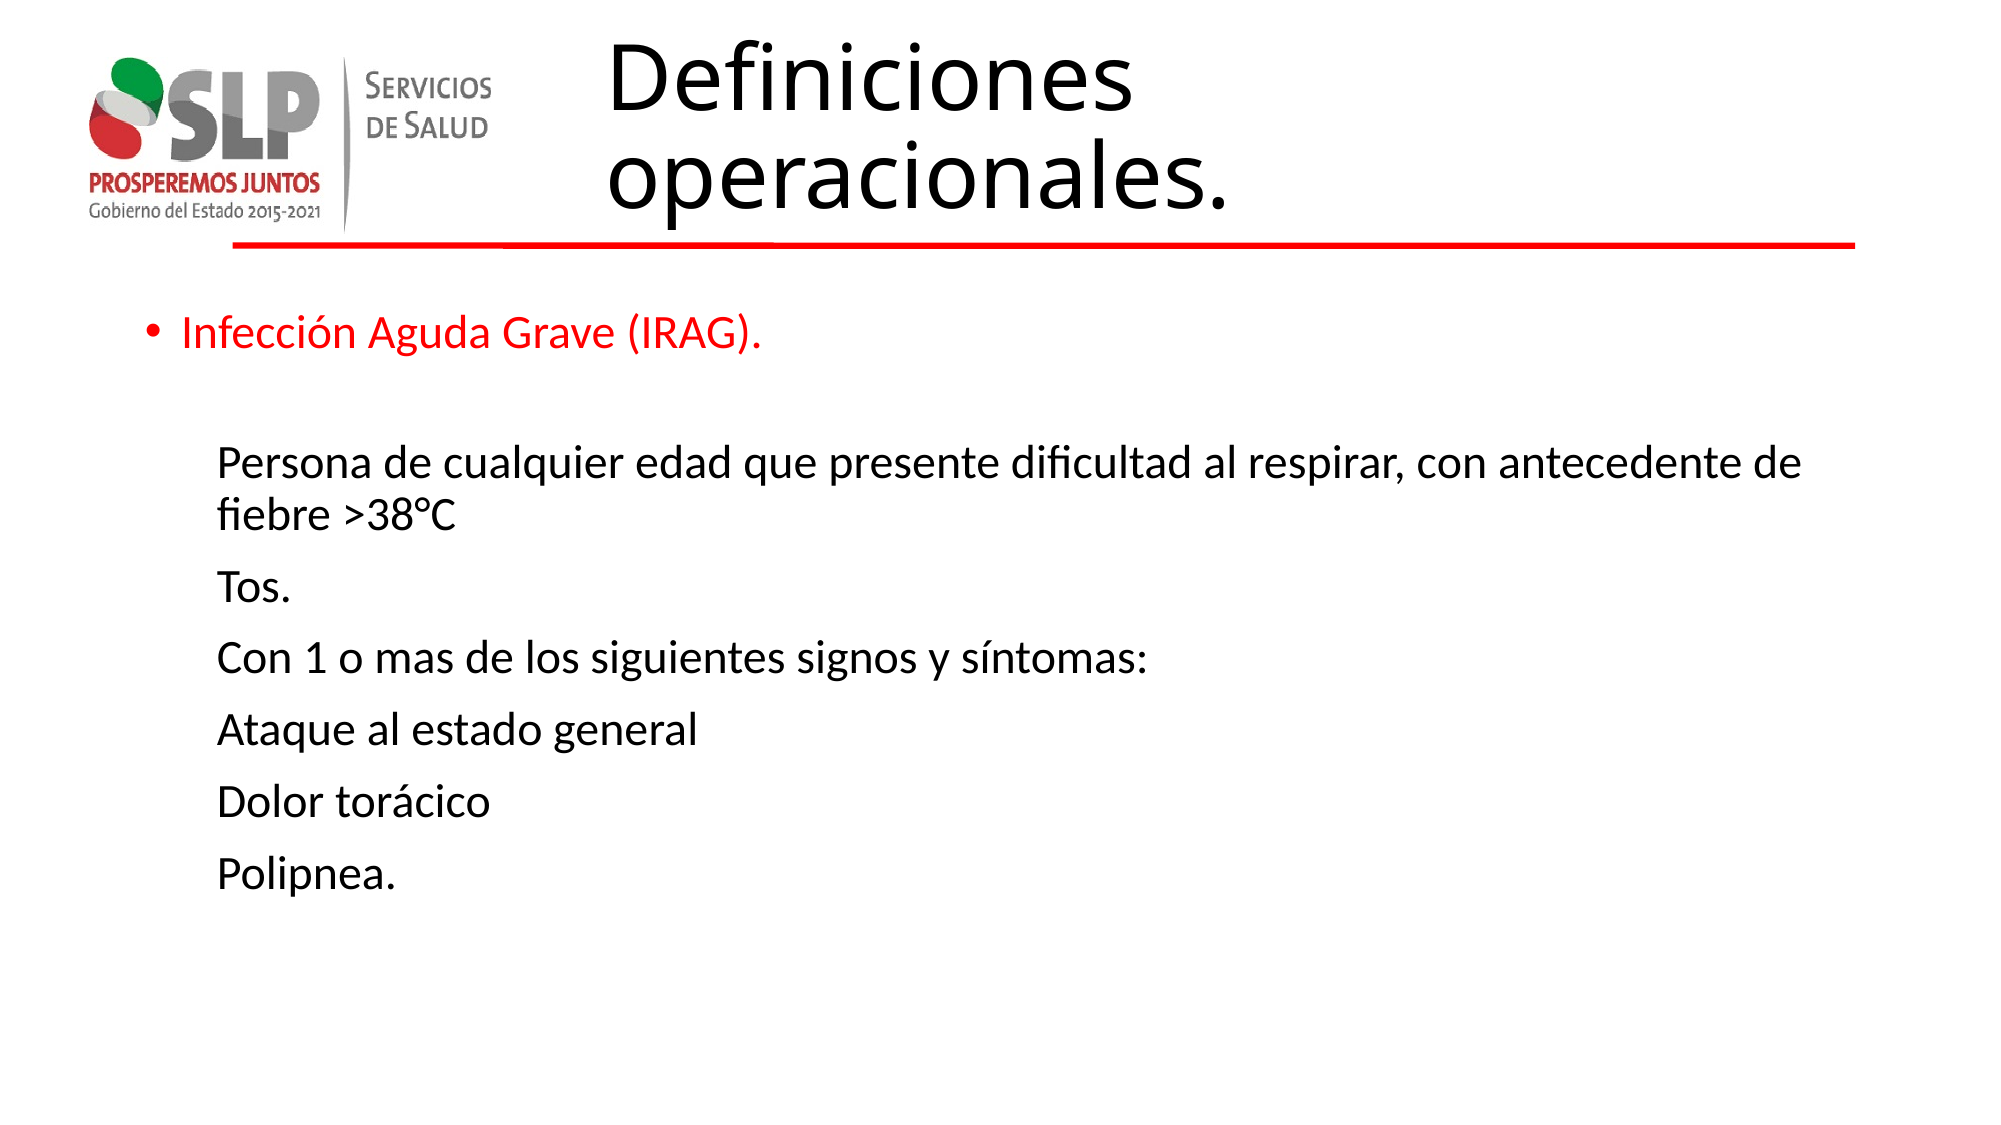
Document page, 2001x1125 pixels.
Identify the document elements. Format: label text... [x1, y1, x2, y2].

picture [89, 57, 491, 234]
title Definiciones operacionales. [597, 20, 1714, 239]
list Infección Aguda Grave (IRAG). Persona de cualquier edad que presente dificultad al respirar, con antecedente de fiebre >38°C Tos. Con 1 o mas de los siguientes signos y síntomas: Ataque al estado general Dolor torácico Polipnea. [136, 298, 1863, 1014]
